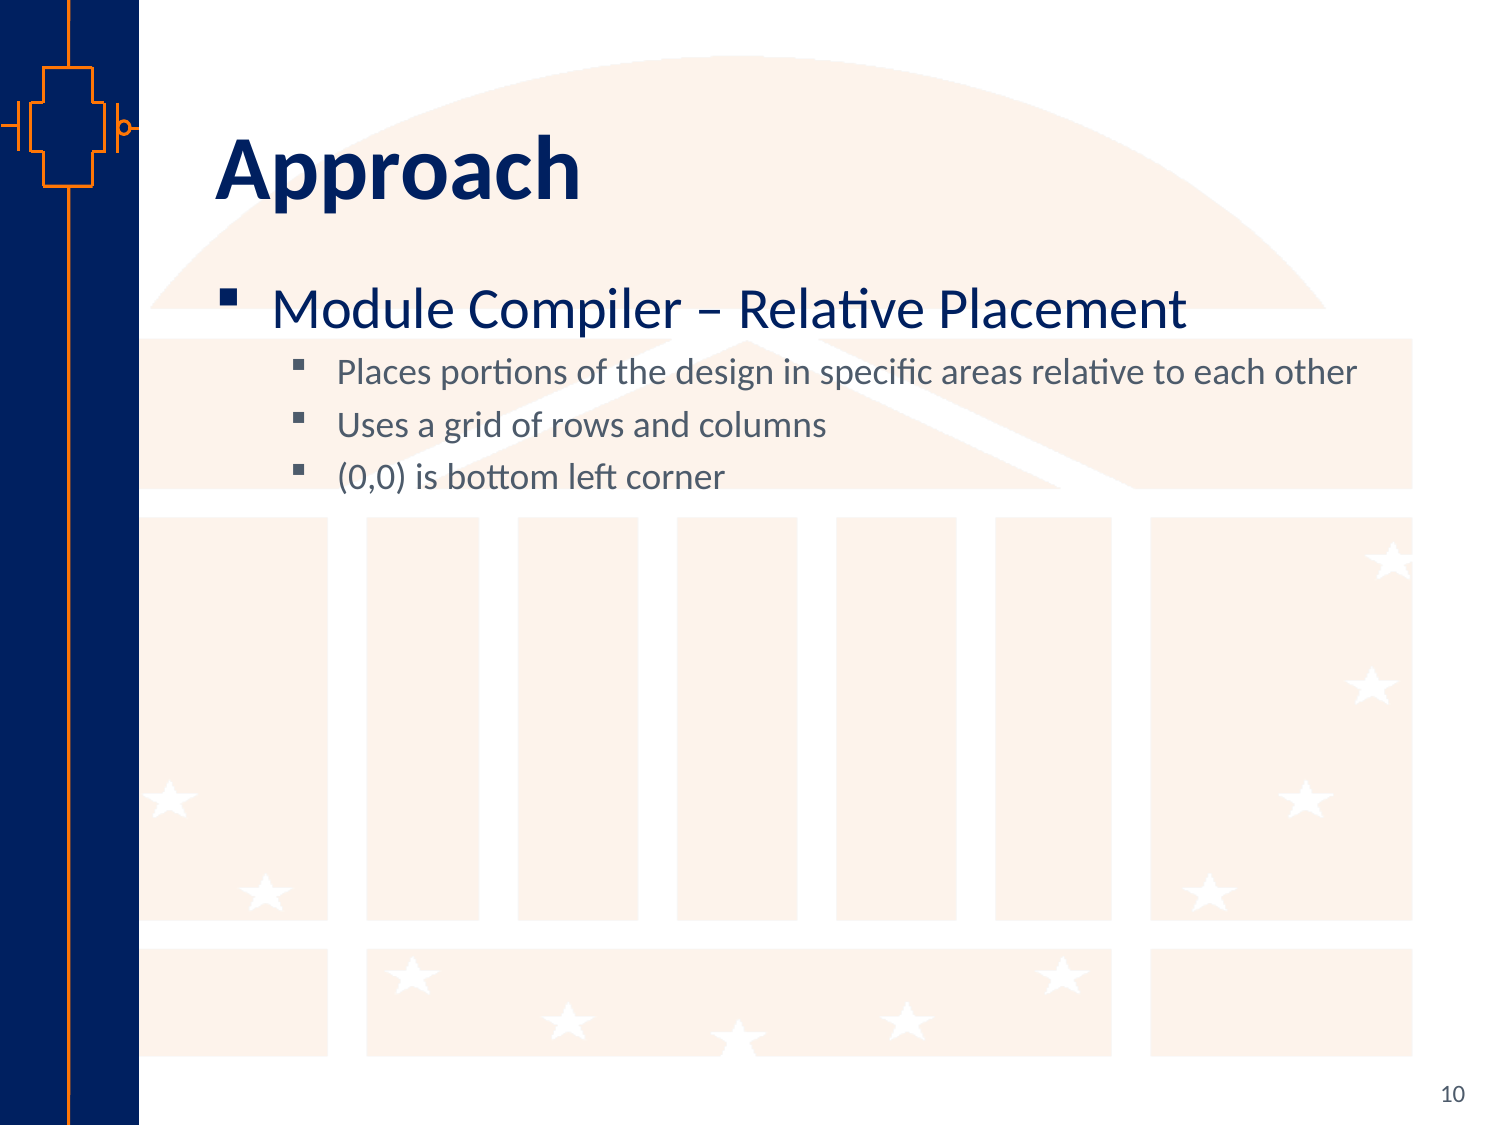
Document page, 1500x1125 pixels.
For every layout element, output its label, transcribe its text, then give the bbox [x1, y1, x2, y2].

slide_number 10 [1425, 1062, 1488, 1123]
title Approach [200, 37, 1388, 225]
list Module Compiler – Relative Placement Places portions of the design in specific areas relative to each other Uses a grid of rows and columns (0,0) is bottom left corner [200, 262, 1425, 988]
